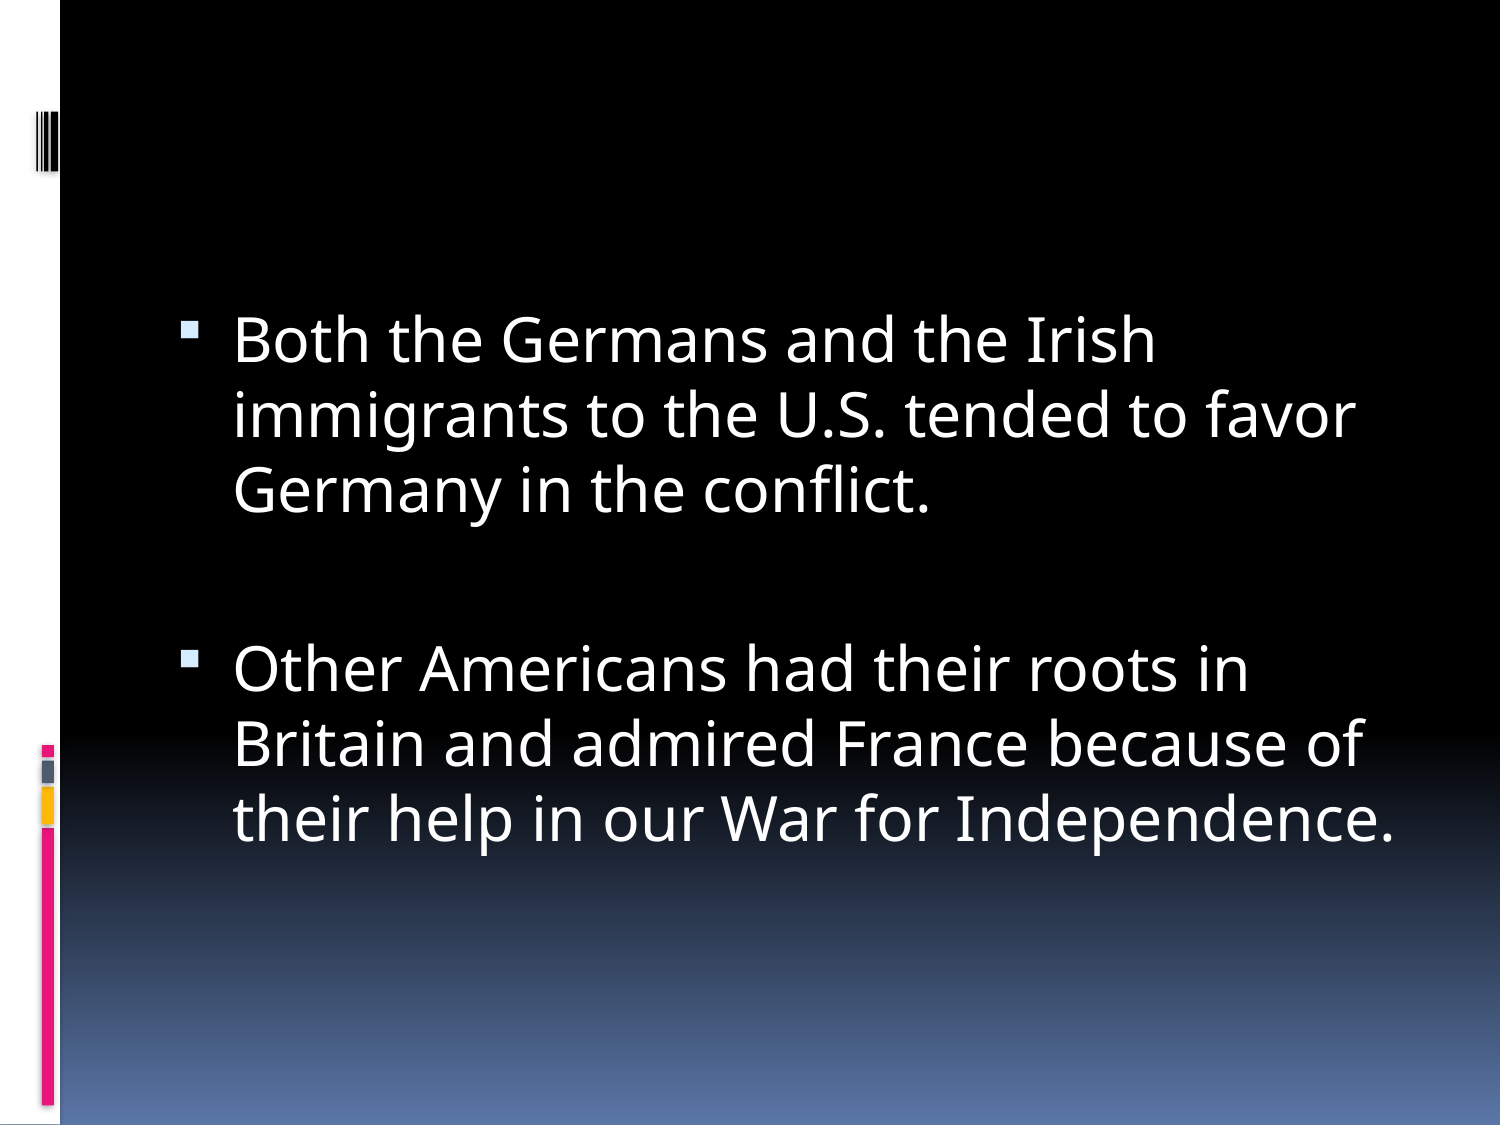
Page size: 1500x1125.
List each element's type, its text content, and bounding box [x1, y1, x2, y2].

list Both the Germans and the Irish immigrants to the U.S. tended to favor Germany in the conflict. Other Americans had their roots in Britain and admired France because of their help in our War for Independence. [150, 292, 1425, 1043]
